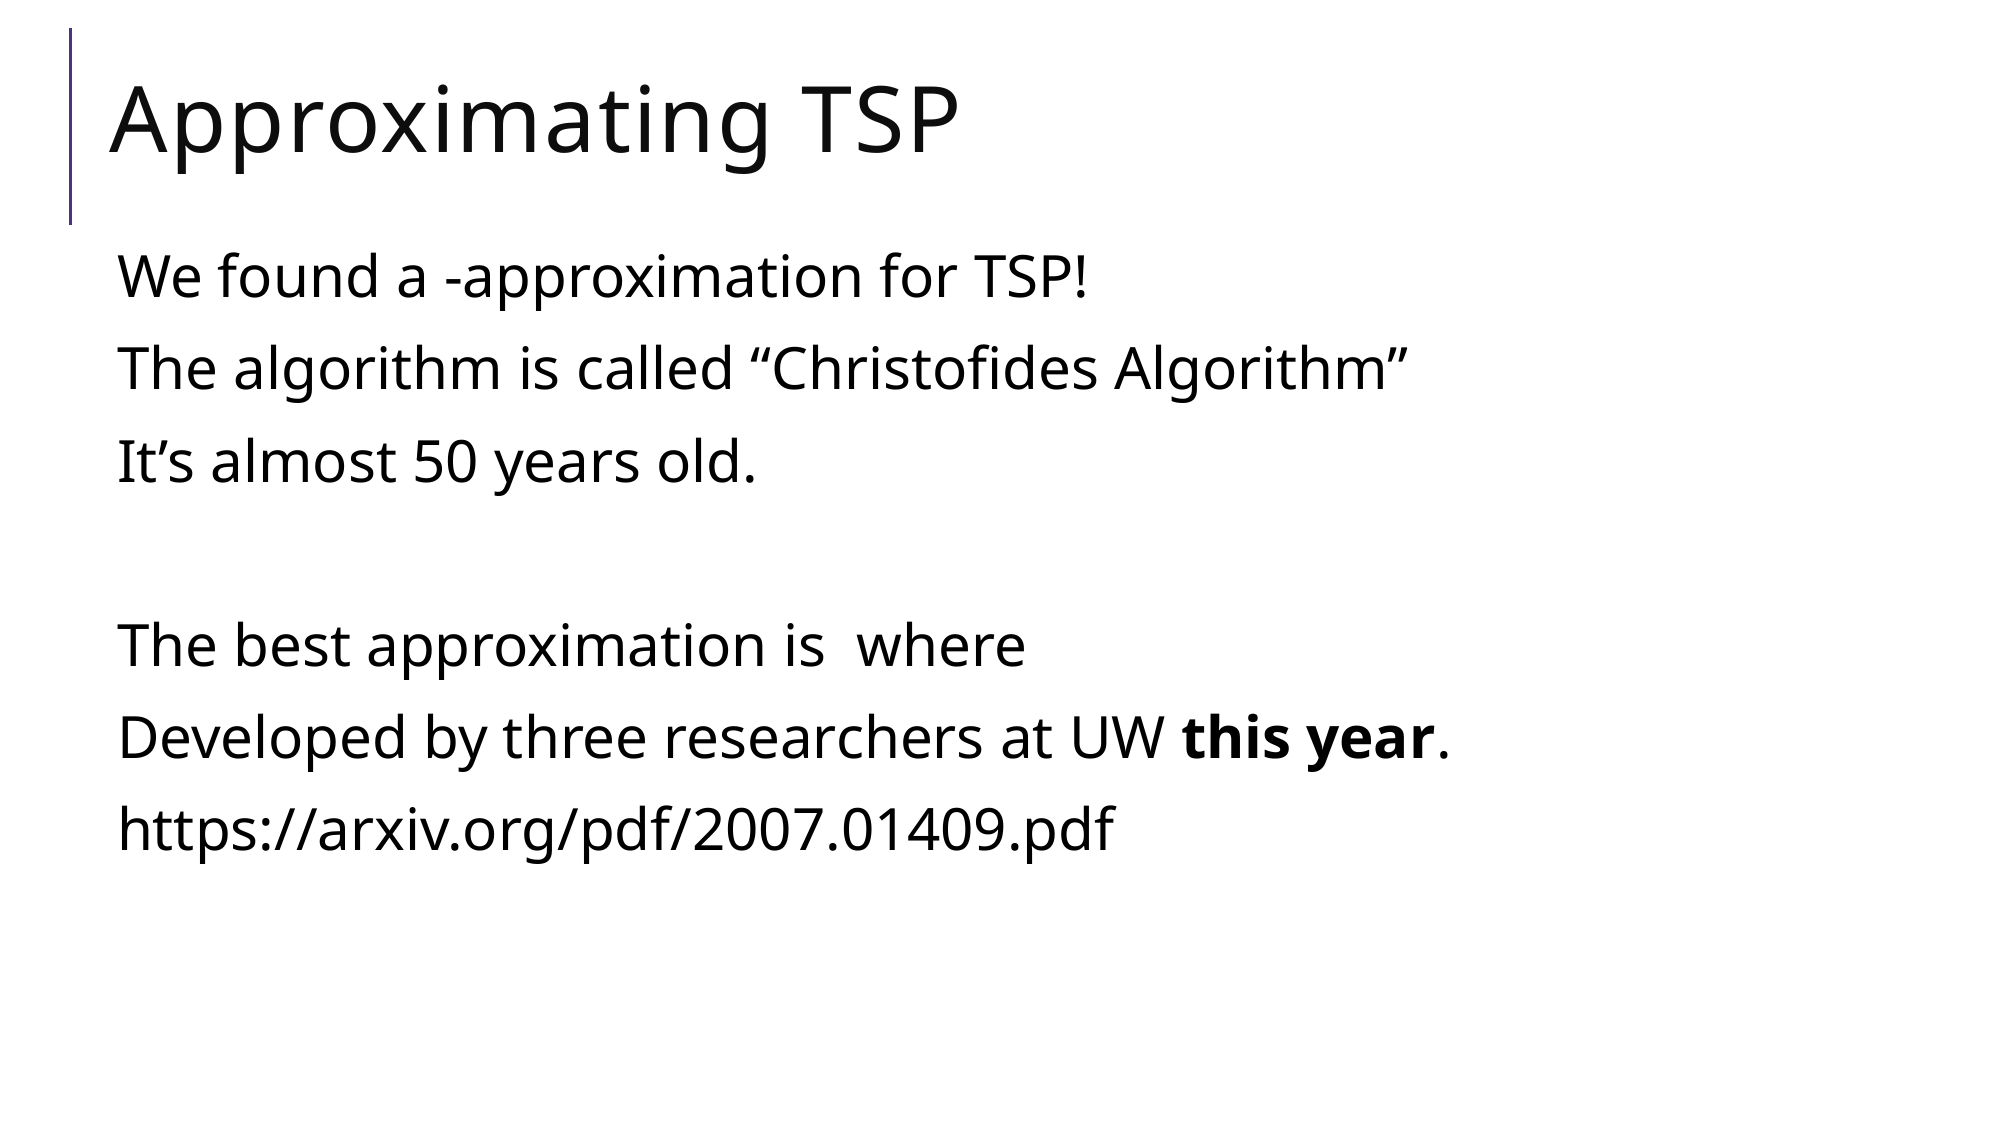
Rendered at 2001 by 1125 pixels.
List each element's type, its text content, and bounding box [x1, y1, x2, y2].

title Approximating TSP [94, 43, 1930, 210]
